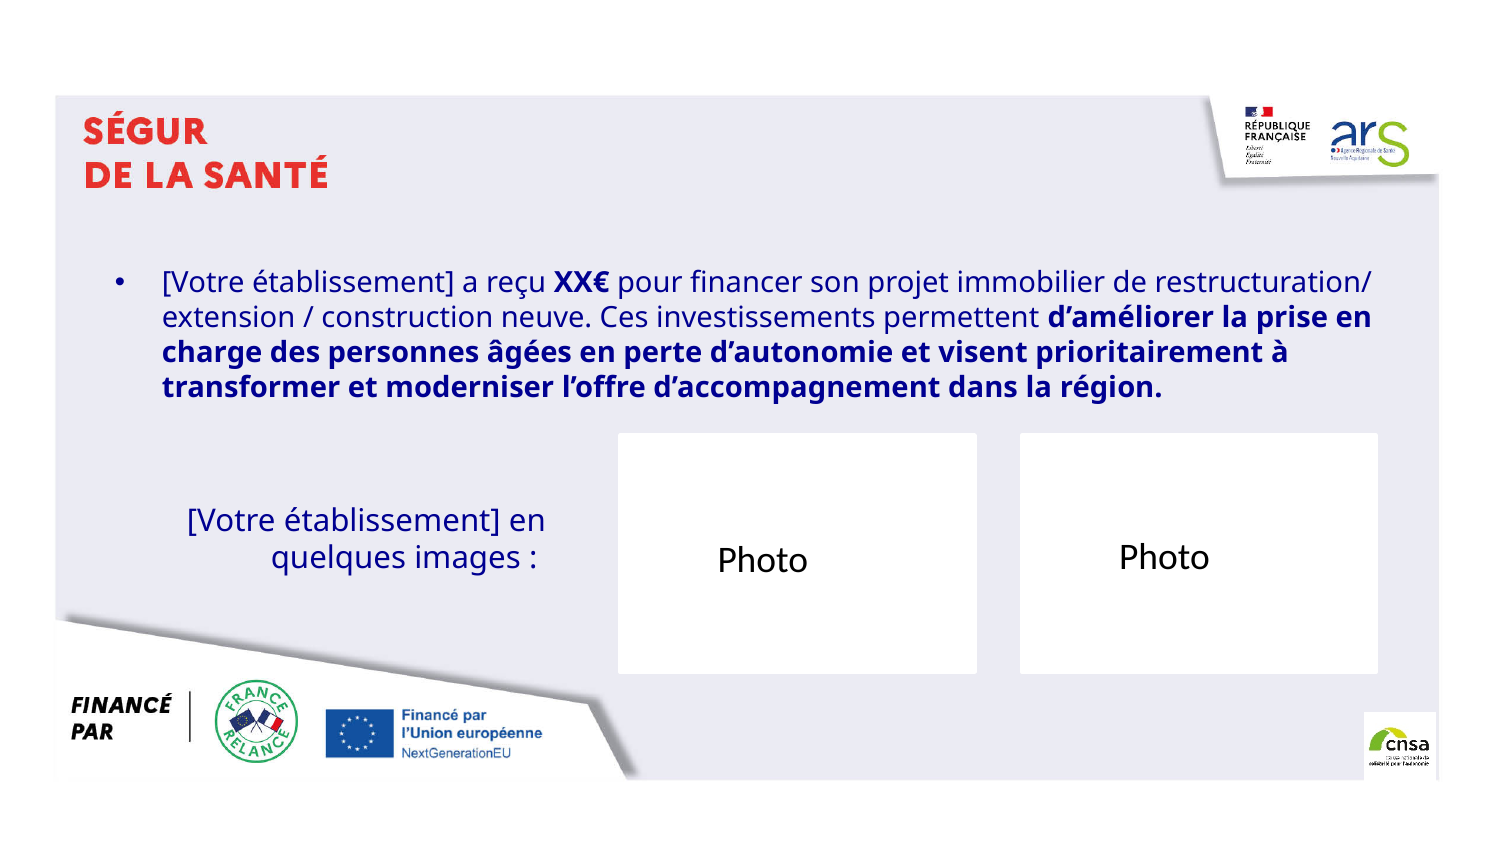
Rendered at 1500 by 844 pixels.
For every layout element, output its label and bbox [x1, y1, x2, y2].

picture [11, 51, 1483, 824]
